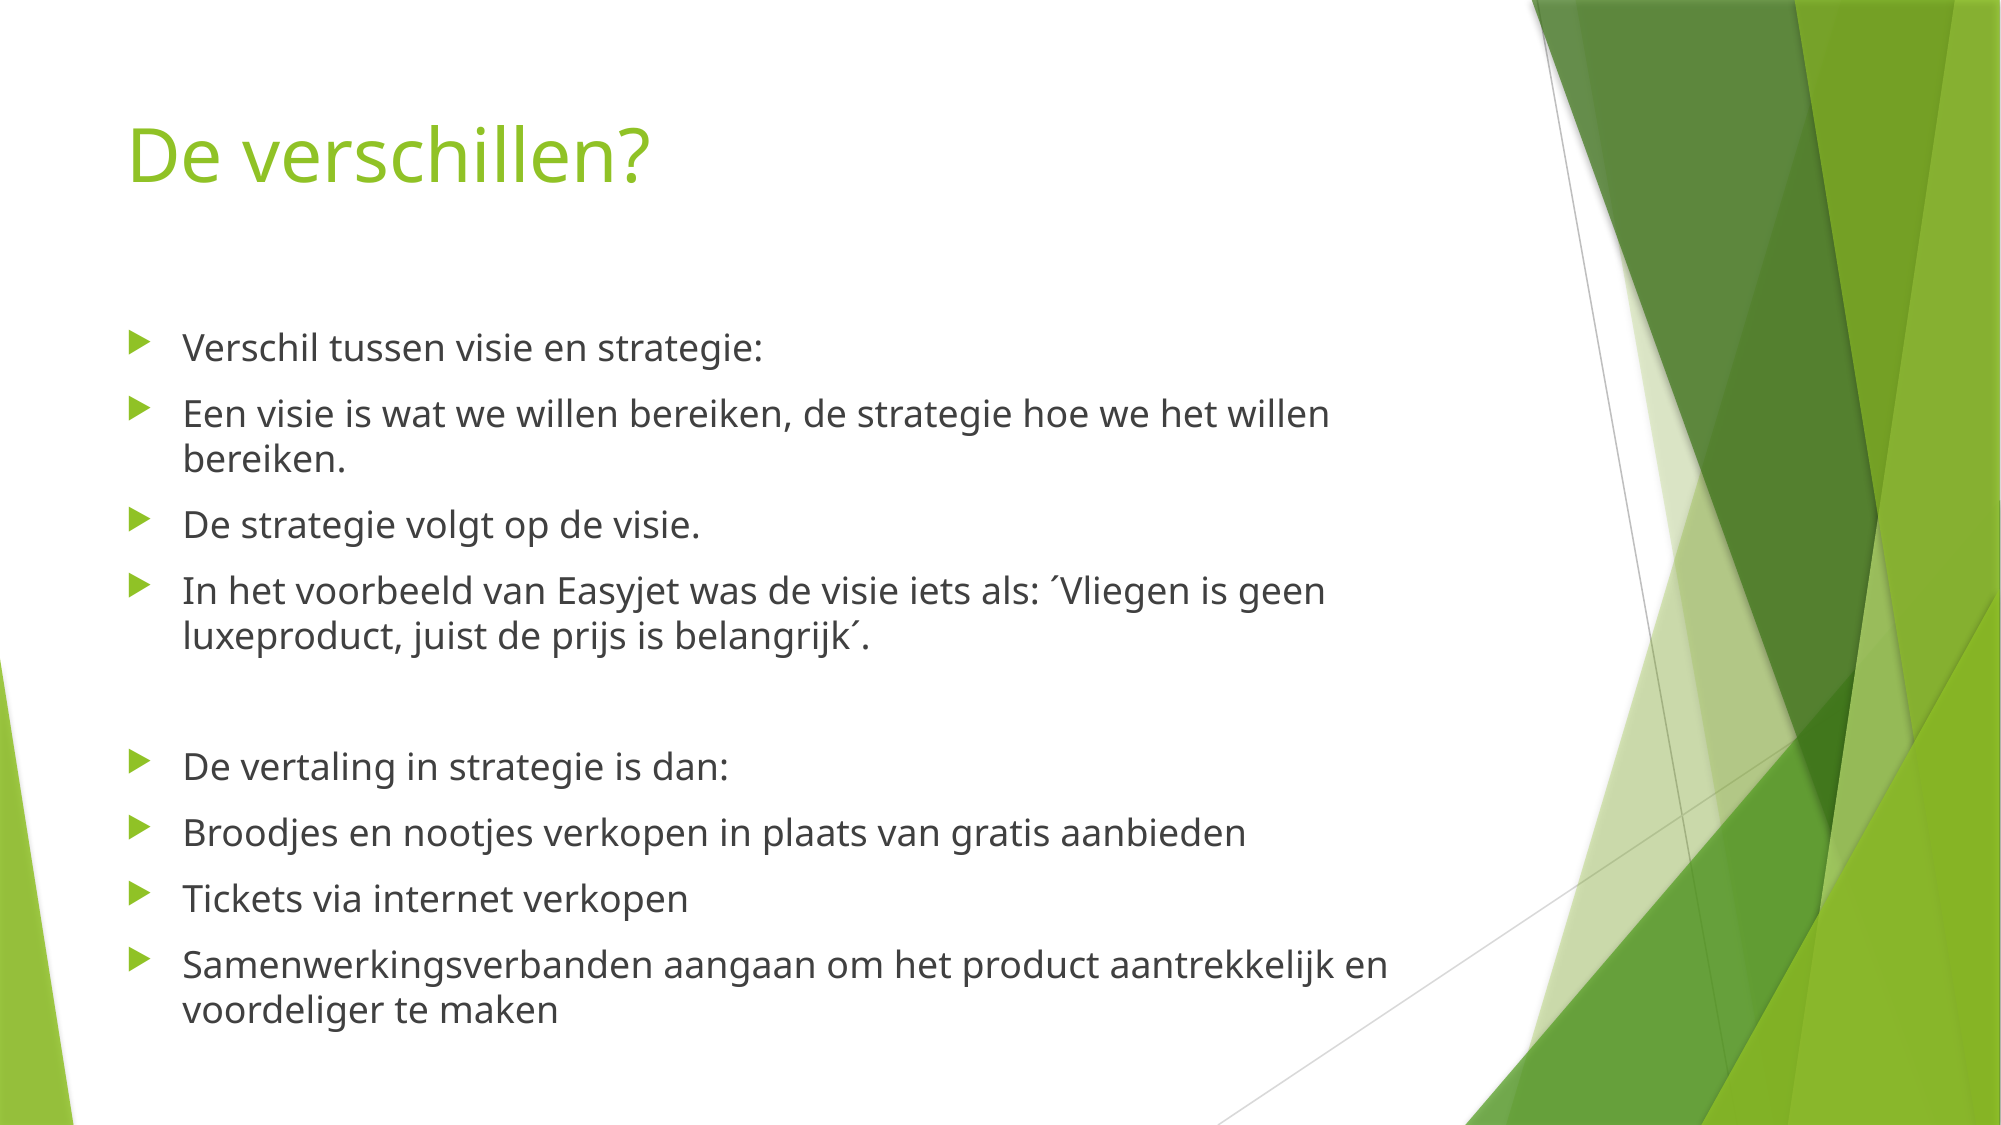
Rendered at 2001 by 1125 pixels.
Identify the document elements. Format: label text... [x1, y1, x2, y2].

list Verschil tussen visie en strategie: Een visie is wat we willen bereiken, de strategie hoe we het willen bereiken. De strategie volgt op de visie. In het voorbeeld van Easyjet was de visie iets als: ´Vliegen is geen luxeproduct, juist de prijs is belangrijk´. De vertaling in strategie is dan: Broodjes en nootjes verkopen in plaats van gratis aanbieden Tickets via internet verkopen Samenwerkingsverbanden aangaan om het product aantrekkelijk en voordeliger te maken [111, 316, 1522, 1087]
title De verschillen? [111, 99, 1522, 316]
